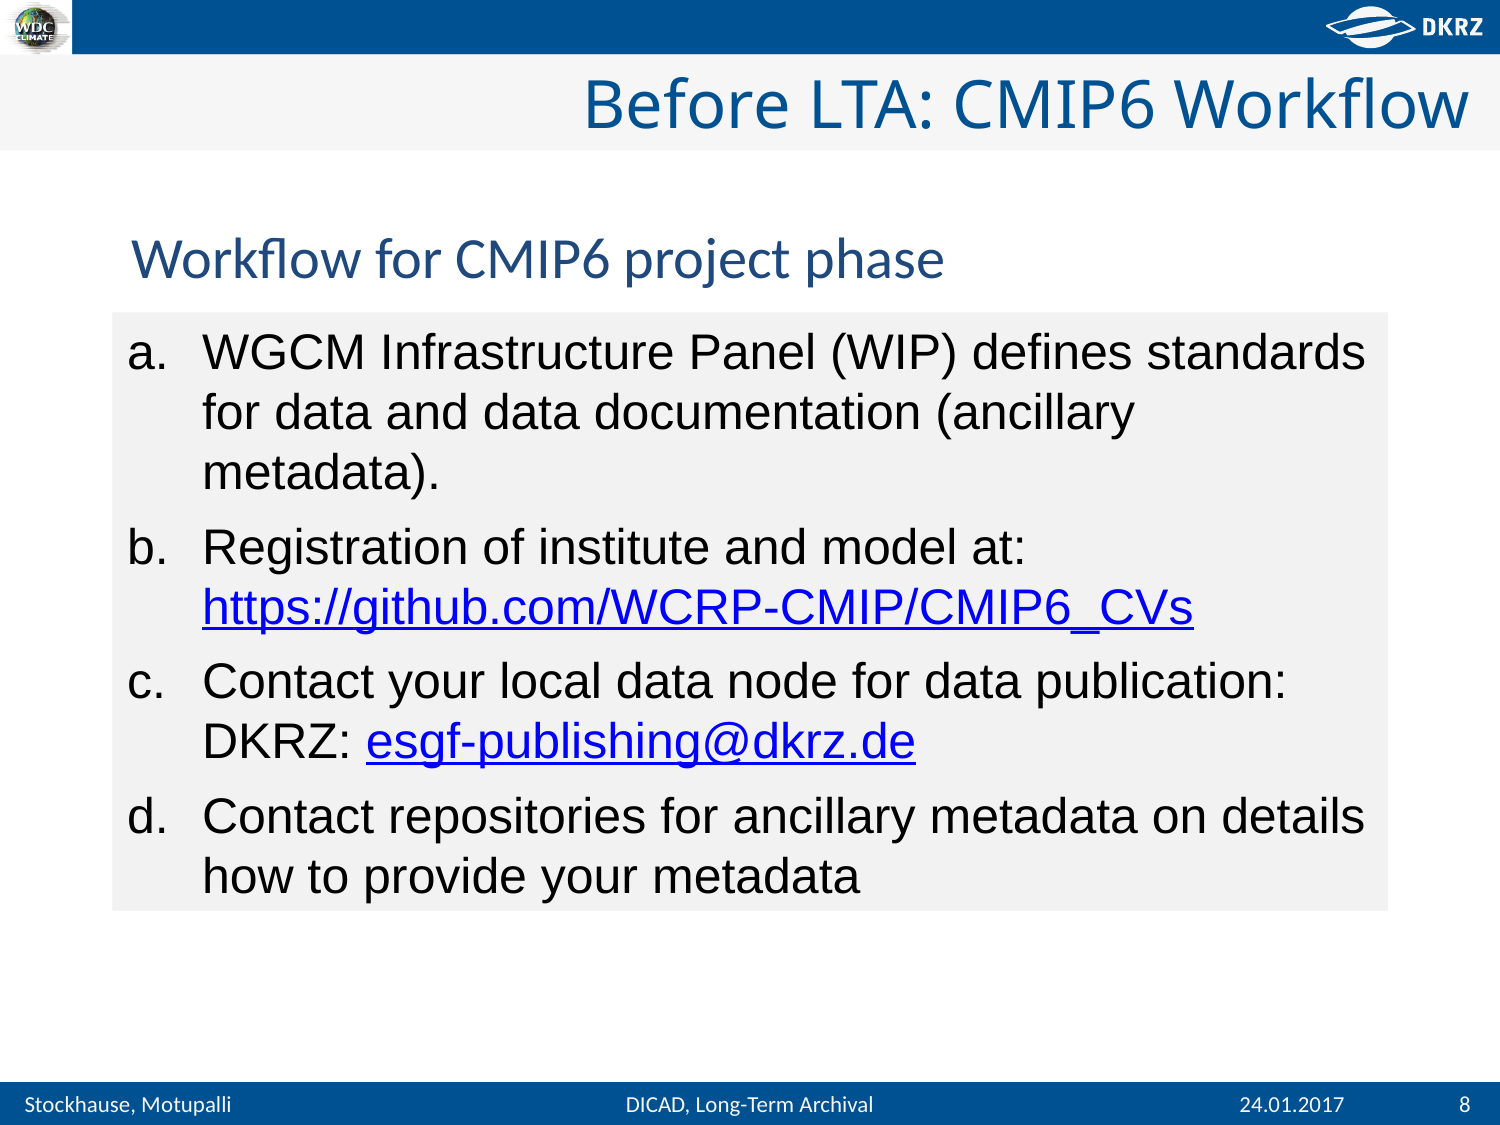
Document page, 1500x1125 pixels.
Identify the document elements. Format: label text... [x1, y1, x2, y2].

text_box Workflow for CMIP6 project phase [117, 213, 961, 298]
slide_number 8 [1376, 1082, 1500, 1125]
text_box WGCM Infrastructure Panel (WIP) defines standards for data and data documentation (ancillary metadata). Registration of institute and model at: https://github.com/WCRP-CMIP/CMIP6_CVs Contact your local data node for data publication: DKRZ: esgf-publishing@dkrz.de Contact repositories for ancillary metadata on details how to provide your metadata [112, 312, 1388, 911]
picture [0, 0, 73, 54]
footer DICAD, Long-Term Archival [335, 1082, 1165, 1125]
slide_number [1187, 1082, 1360, 1125]
title Before LTA: CMIP6 Workflow [0, 54, 1500, 151]
